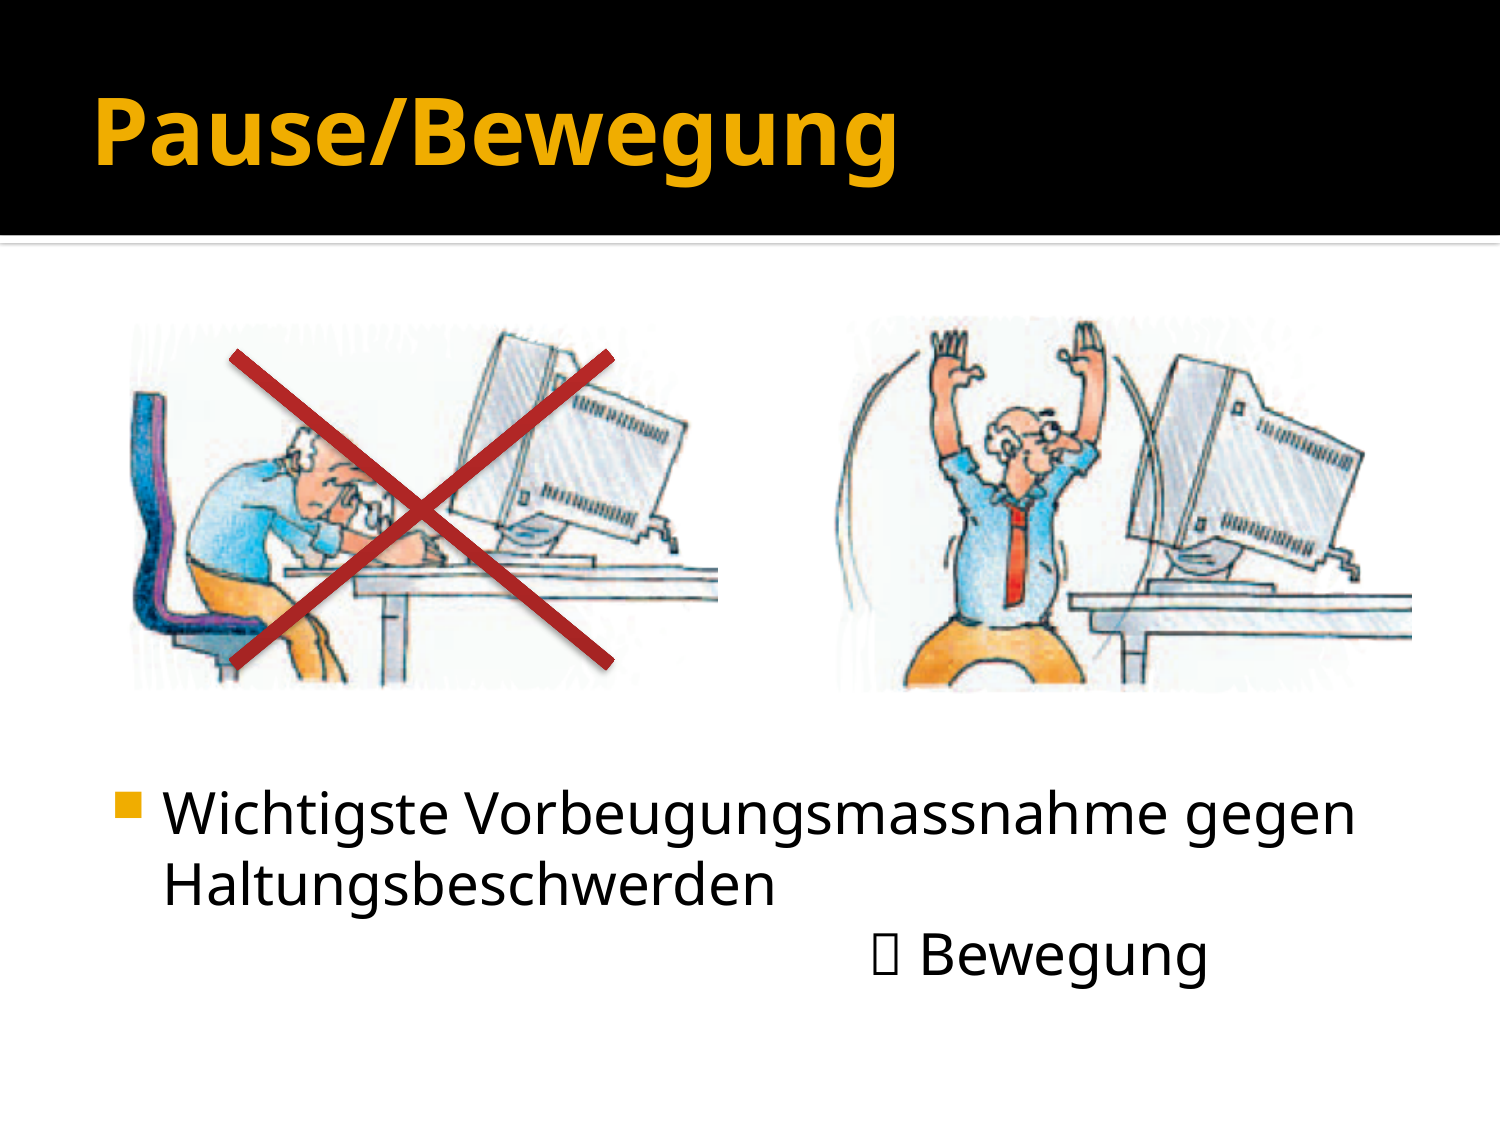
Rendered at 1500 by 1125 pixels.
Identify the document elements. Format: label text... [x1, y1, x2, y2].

list Wichtigste Vorbeugungsmassnahme gegen Haltungsbeschwerden  Bewegung [82, 761, 1430, 1043]
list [90, 302, 718, 706]
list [803, 299, 1412, 708]
title Pause/Bewegung [75, 24, 1425, 231]
